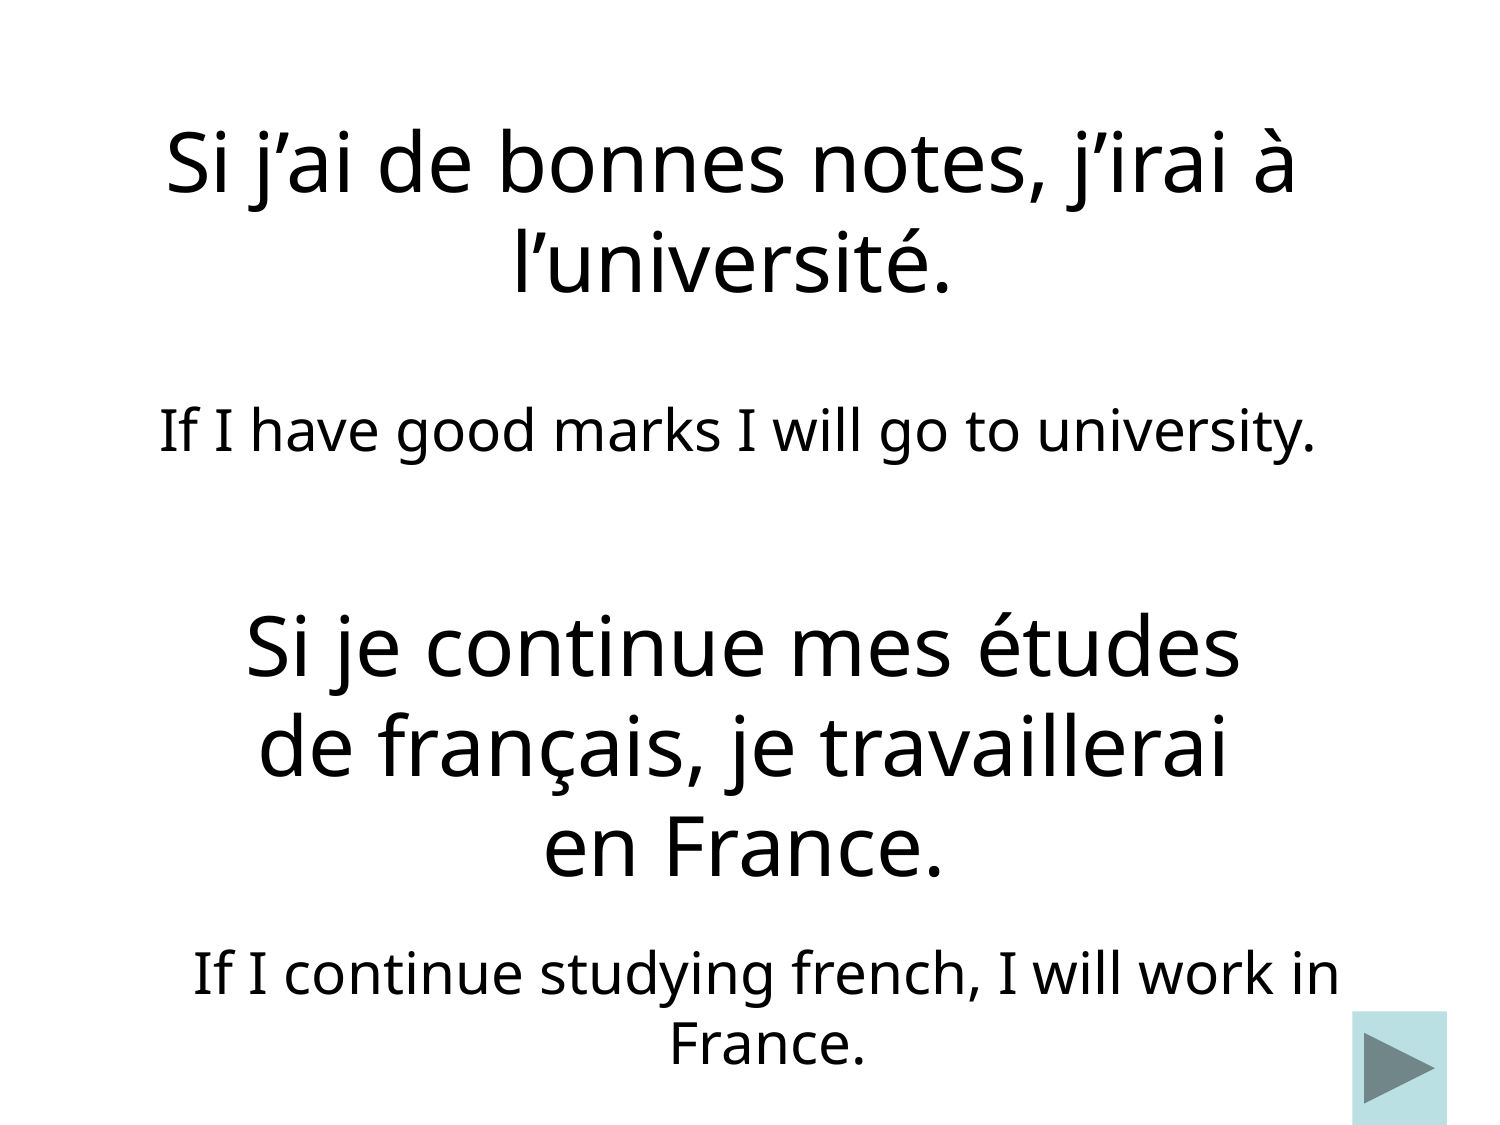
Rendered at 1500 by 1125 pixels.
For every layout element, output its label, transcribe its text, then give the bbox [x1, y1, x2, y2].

text_box If I have good marks I will go to university. [88, 385, 1388, 471]
text_box Si je continue mes études de français, je travaillerai en France. [194, 586, 1294, 901]
text_box Si j’ai de bonnes notes, j’irai à l’université. [100, 101, 1365, 317]
text_box If I continue studying french, I will work in France. [135, 928, 1400, 1084]
text_box [1352, 1011, 1447, 1125]
